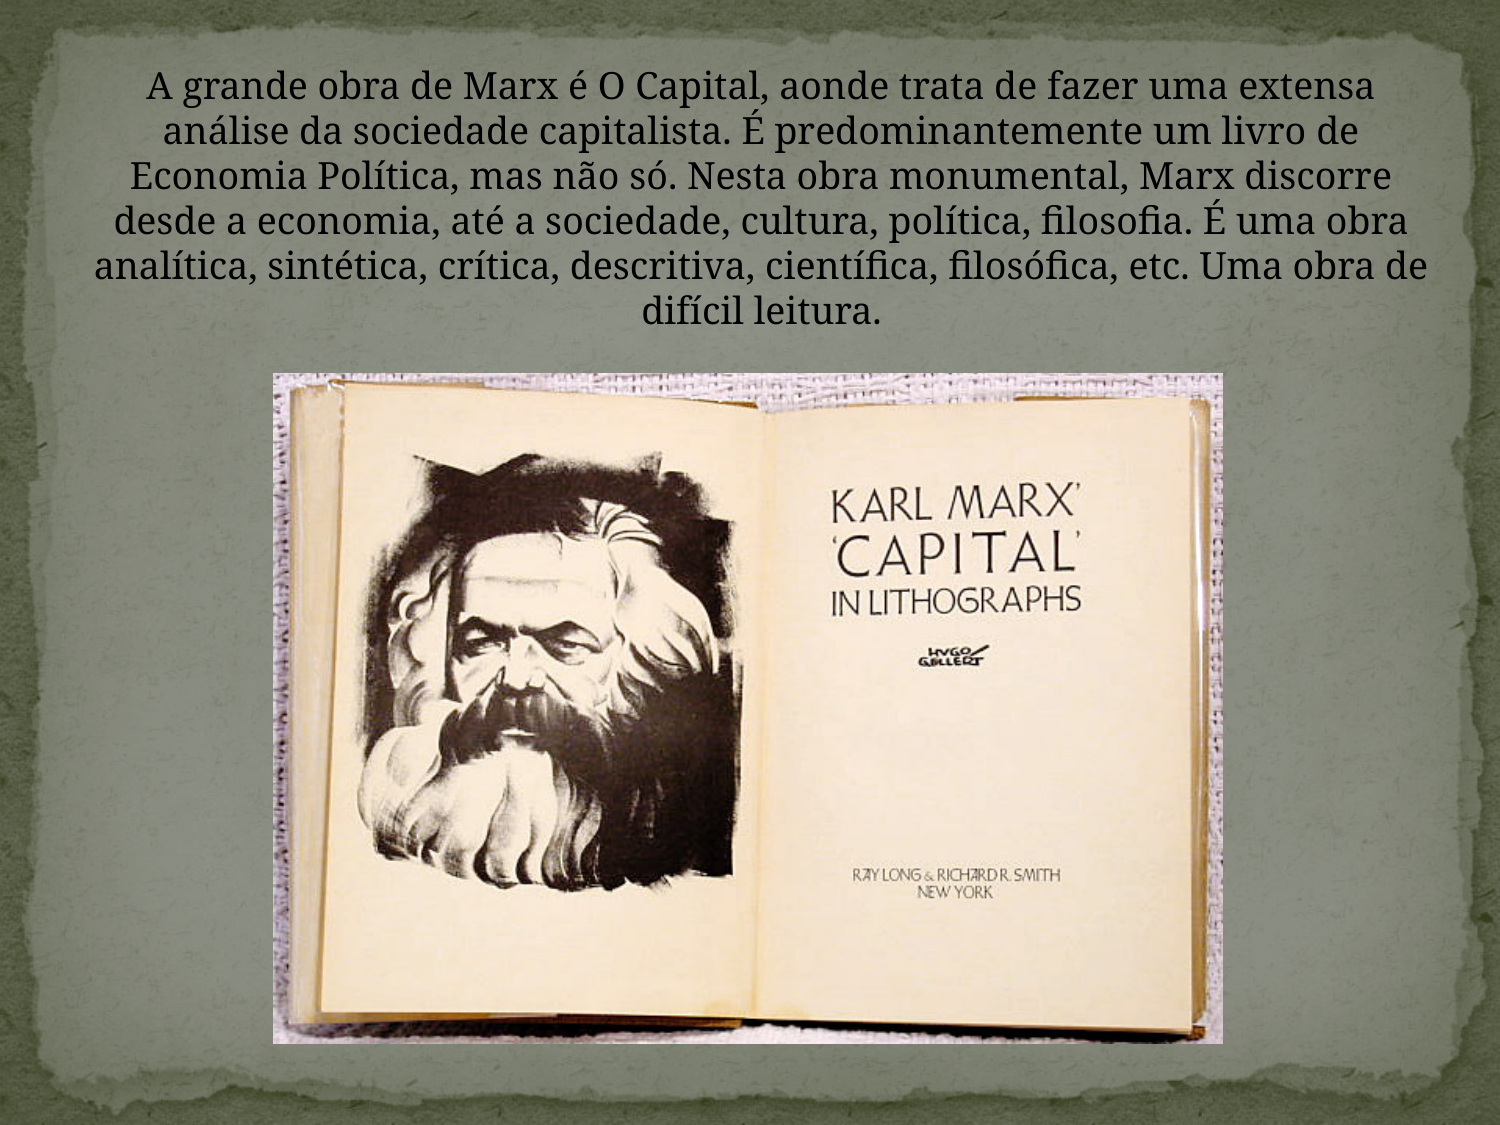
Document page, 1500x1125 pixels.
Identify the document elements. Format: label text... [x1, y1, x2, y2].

picture [273, 373, 1223, 1044]
text_box A grande obra de Marx é O Capital, aonde trata de fazer uma extensa análise da sociedade capitalista. É predominantemente um livro de Economia Política, mas não só. Nesta obra monumental, Marx discorre desde a economia, até a sociedade, cultura, política, filosofia. É uma obra analítica, sintética, crítica, descritiva, científica, filosófica, etc. Uma obra de difícil leitura. [76, 54, 1447, 340]
